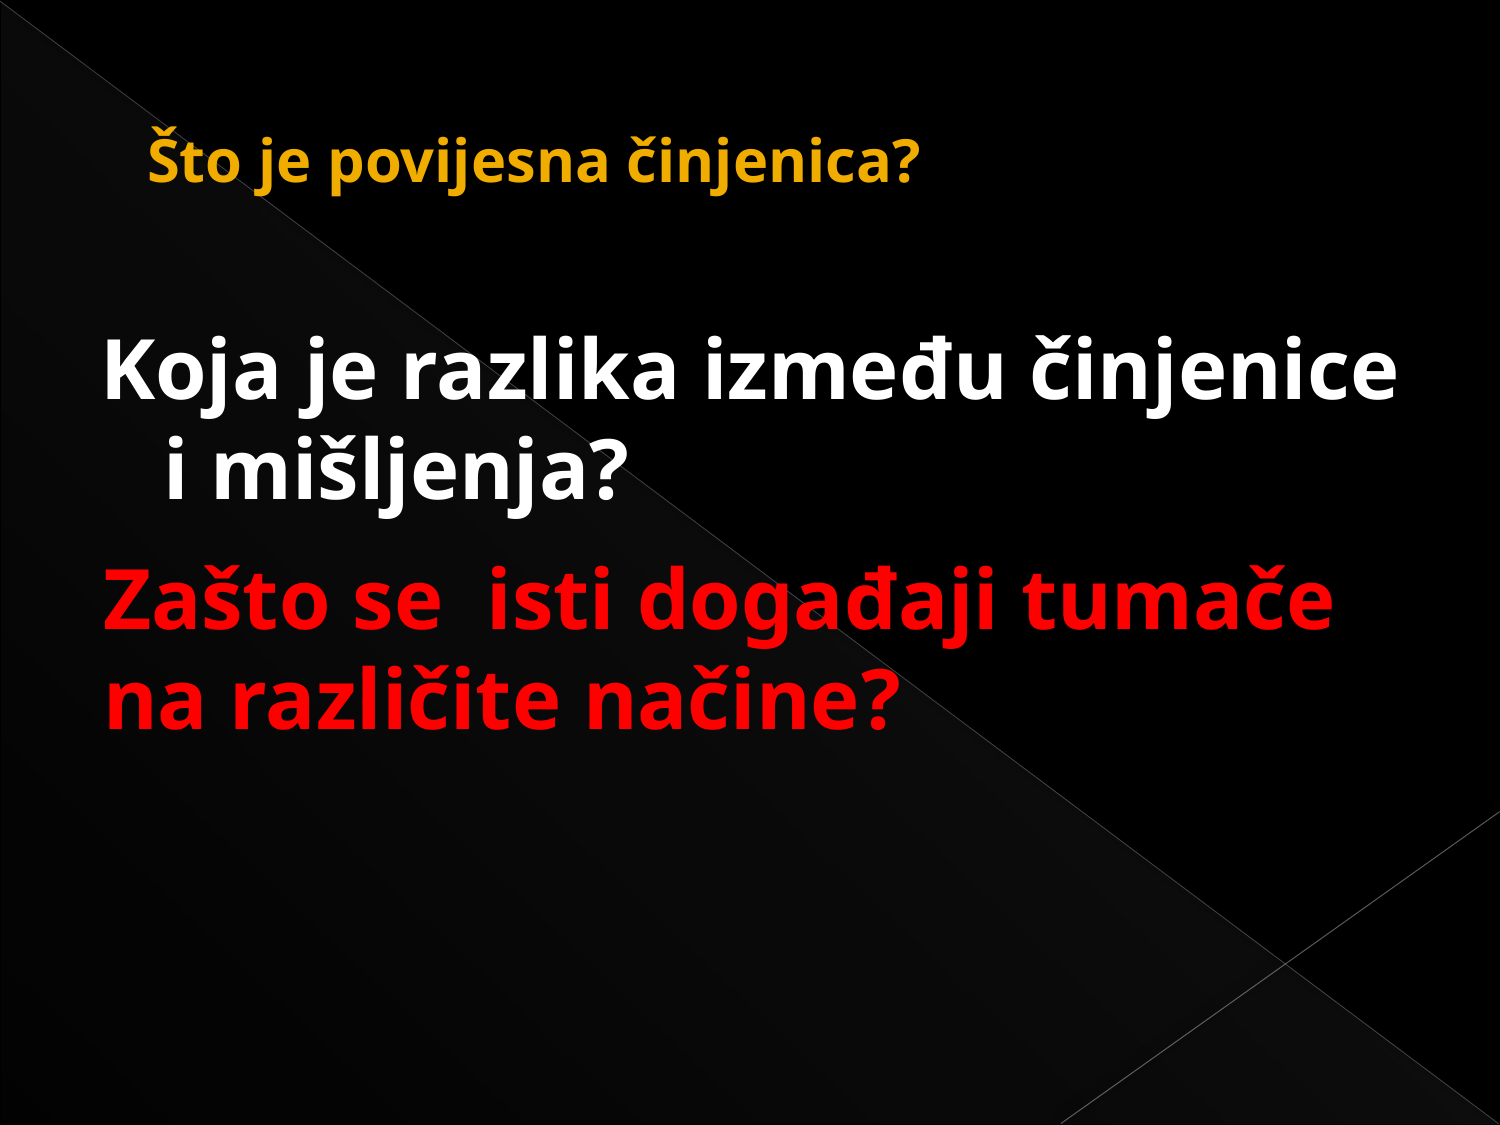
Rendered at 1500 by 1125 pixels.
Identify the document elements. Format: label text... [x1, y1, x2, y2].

text_box Zašto se isti događaji tumače na različite načine? [88, 538, 1365, 754]
list Koja je razlika između činjenice i mišljenja? [75, 308, 1425, 575]
title Što je povijesna činjenica? [75, 43, 1425, 274]
